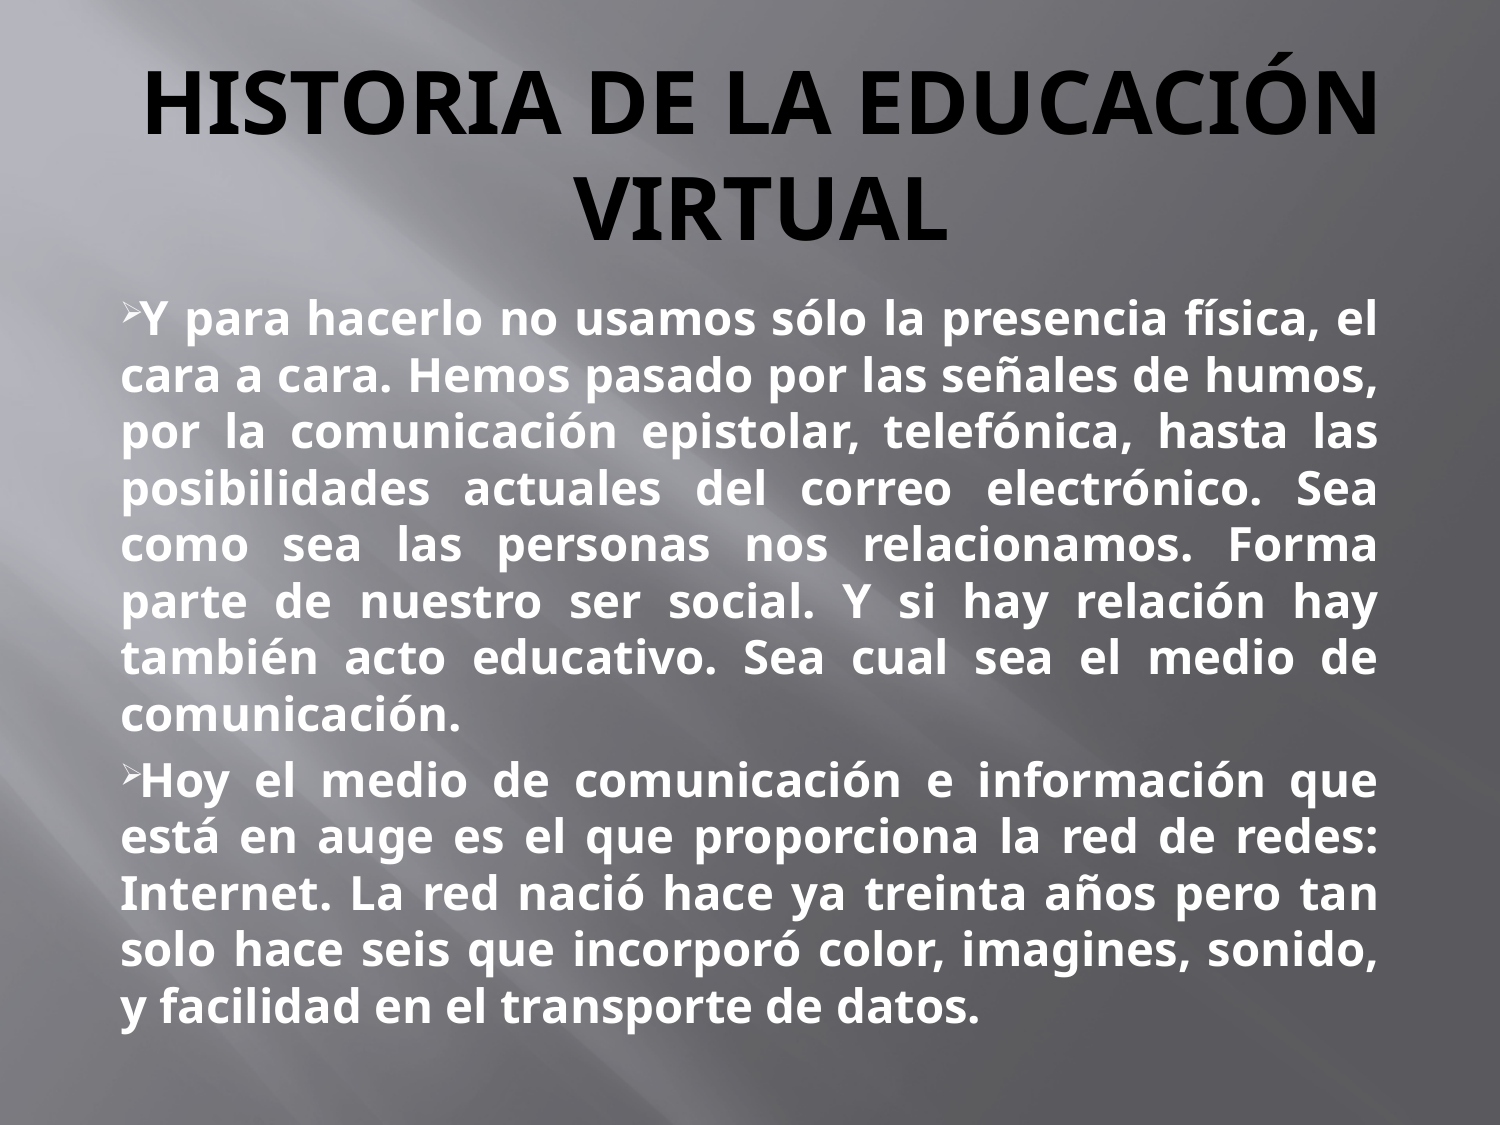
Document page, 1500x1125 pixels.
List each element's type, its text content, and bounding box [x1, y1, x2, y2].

subtitle Y para hacerlo no usamos sólo la presencia física, el cara a cara. Hemos pasado por las señales de humos, por la comunicación epistolar, telefónica, hasta las posibilidades actuales del correo electrónico. Sea como sea las personas nos relacionamos. Forma parte de nuestro ser social. Y si hay relación hay también acto educativo. Sea cual sea el medio de comunicación. Hoy el medio de comunicación e información que está en auge es el que proporciona la red de redes: Internet. La red nació hace ya treinta años pero tan solo hace seis que incorporó color, imagines, sonido, y facilidad en el transporte de datos. [105, 281, 1395, 1055]
title Historia de la Educación Virtual [70, 46, 1454, 258]
